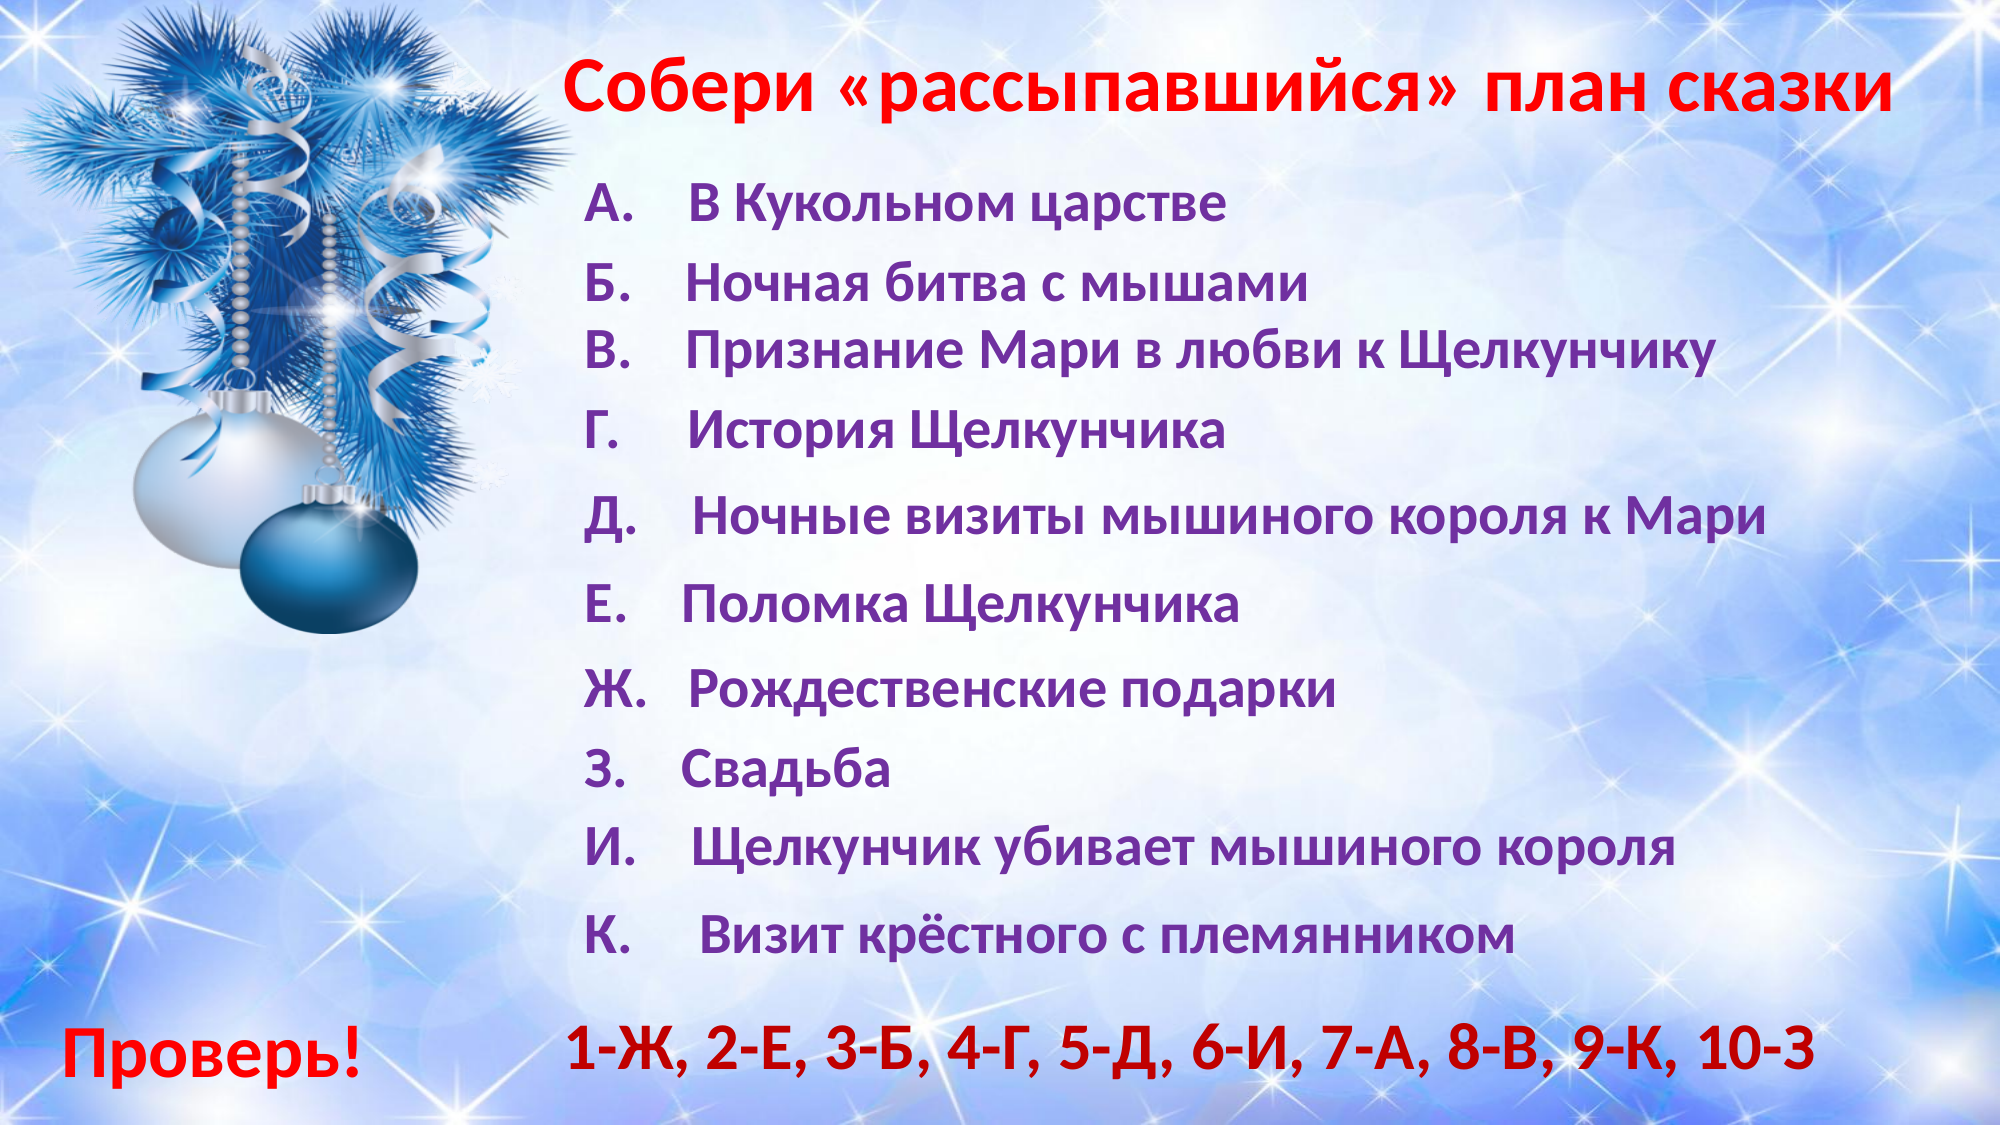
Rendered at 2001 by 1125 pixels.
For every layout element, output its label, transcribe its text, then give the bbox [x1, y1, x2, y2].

text_box Ж. Рождественские подарки [569, 641, 1893, 722]
text_box 1-Ж, 2-Е, 3-Б, 4-Г, 5-Д, 6-И, 7-А, 8-В, 9-К, 10-З [549, 995, 1968, 1091]
text_box И. Щелкунчик убивает мышиного короля [569, 807, 1893, 885]
text_box З. Свадьба [569, 722, 1893, 807]
text_box Б. Ночная битва с мышами [569, 235, 1893, 321]
picture [0, 0, 2000, 1125]
text_box Проверь! [46, 995, 390, 1101]
text_box Д. Ночные визиты мышиного короля к Мари [569, 468, 1893, 554]
text_box А. В Кукольном царстве [569, 155, 1893, 235]
text_box Е. Поломка Щелкунчика [569, 556, 1893, 641]
text_box К. Визит крёстного с племянником [569, 887, 1893, 973]
text_box В. Признание Мари в любви к Щелкунчику [569, 321, 1893, 383]
text_box Г. История Щелкунчика [569, 383, 1893, 468]
text_box Собери «рассыпавшийся» план сказки [549, 24, 2000, 135]
